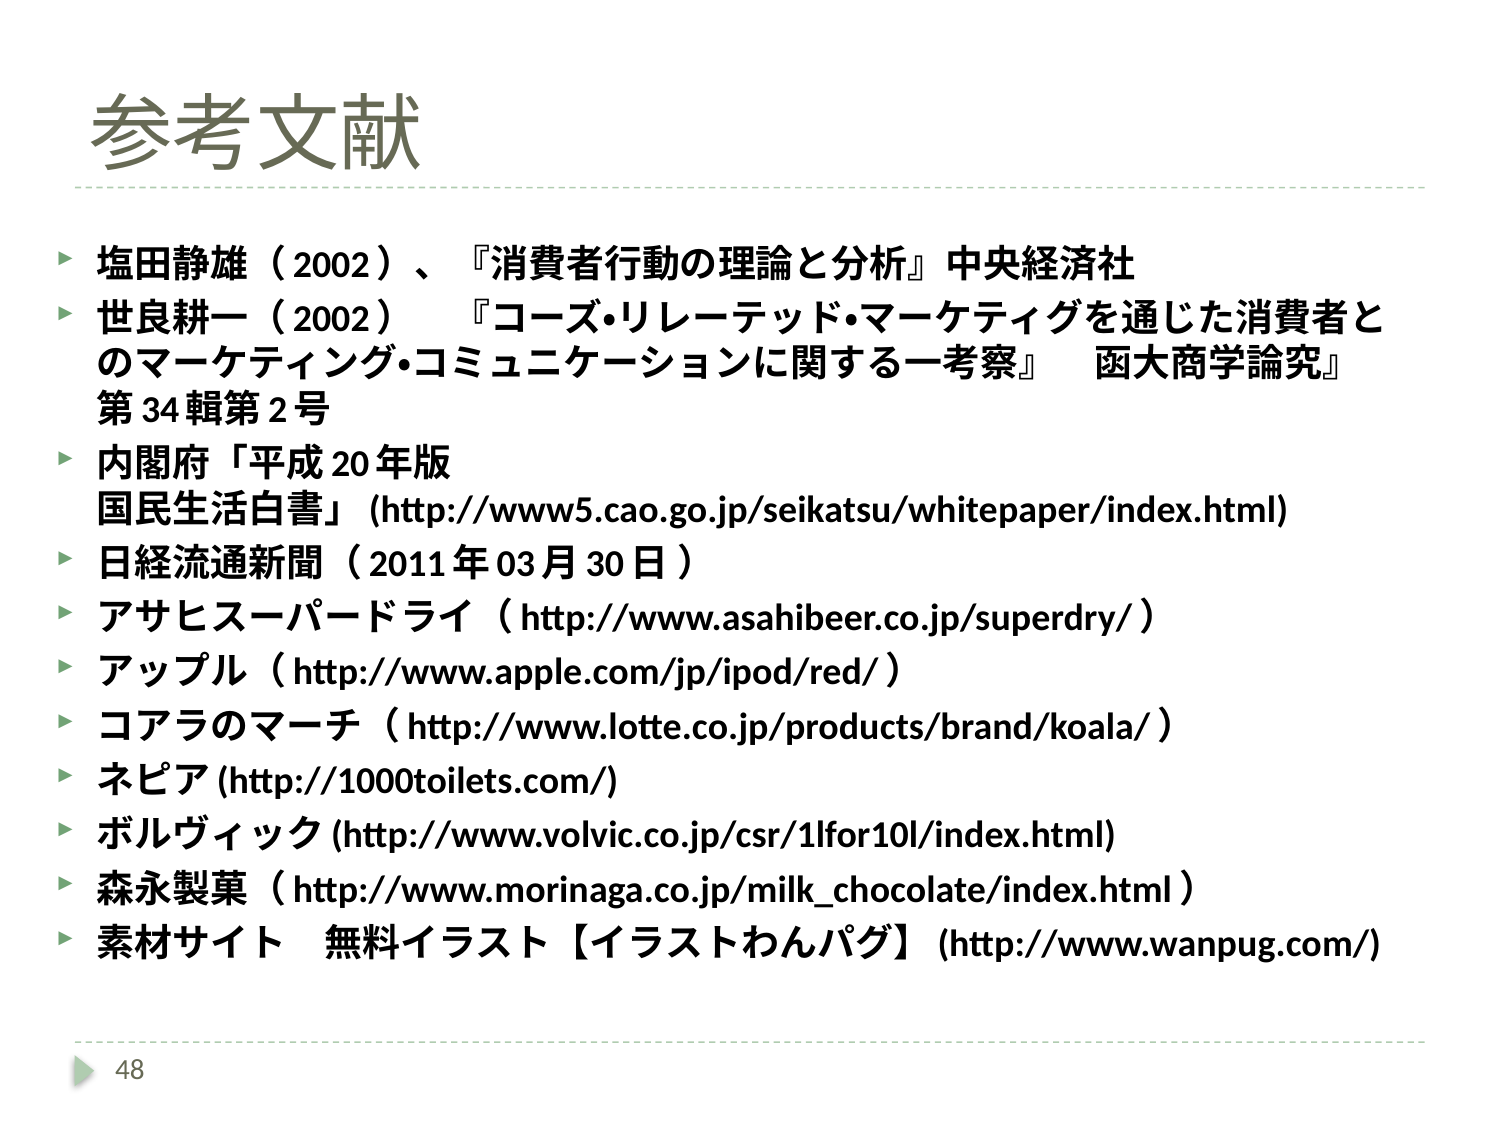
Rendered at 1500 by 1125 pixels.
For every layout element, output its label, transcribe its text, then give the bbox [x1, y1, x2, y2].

title 参考文献 [75, 24, 1425, 188]
slide_number 48 [100, 1042, 426, 1103]
list 塩田静雄（2002）、『消費者行動の理論と分析』中央経済社 世良耕一（2002） 『コーズ・リレーテッド・マーケティグを通じた消費者とのマーケティング・コミュニケーションに関する一考察』 函大商学論究』第34輯第2号 内閣府「平成20年版 国民生活白書」(http://www5.cao.go.jp/seikatsu/whitepaper/index.html) 日経流通新聞（2011年03月30日 ） アサヒスーパードライ（http://www.asahibeer.co.jp/superdry/） アップル（http://www.apple.com/jp/ipod/red/） コアラのマーチ（http://www.lotte.co.jp/products/brand/koala/） ネピア(http://1000toilets.com/) ボルヴィック(http://www.volvic.co.jp/csr/1lfor10l/index.html) 森永製菓（http://www.morinaga.co.jp/milk_chocolate/index.html） 素材サイト 無料イラスト【イラストわんパグ】(http://www.wanpug.com/) [41, 231, 1412, 1024]
